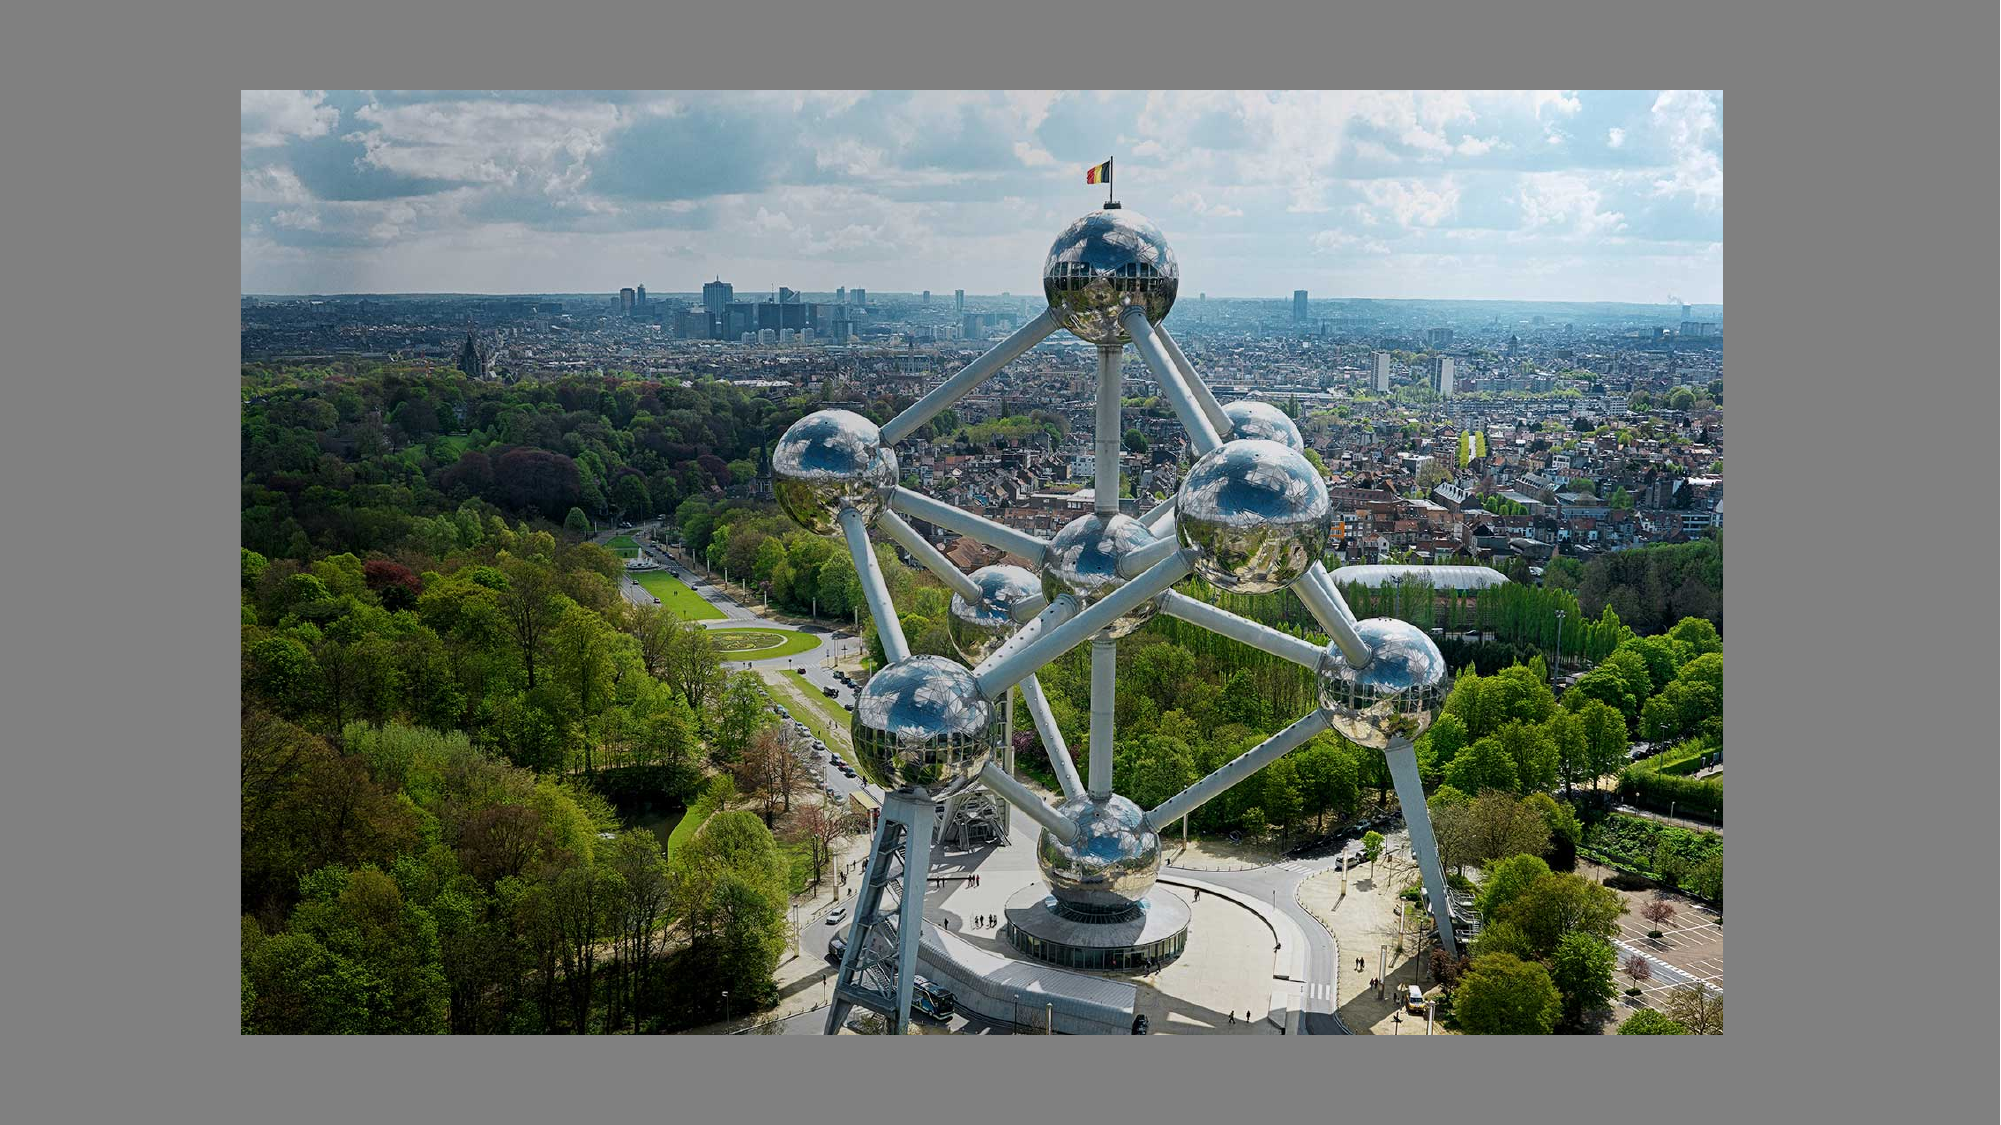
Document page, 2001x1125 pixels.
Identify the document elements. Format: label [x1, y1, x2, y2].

picture [241, 89, 1723, 1035]
